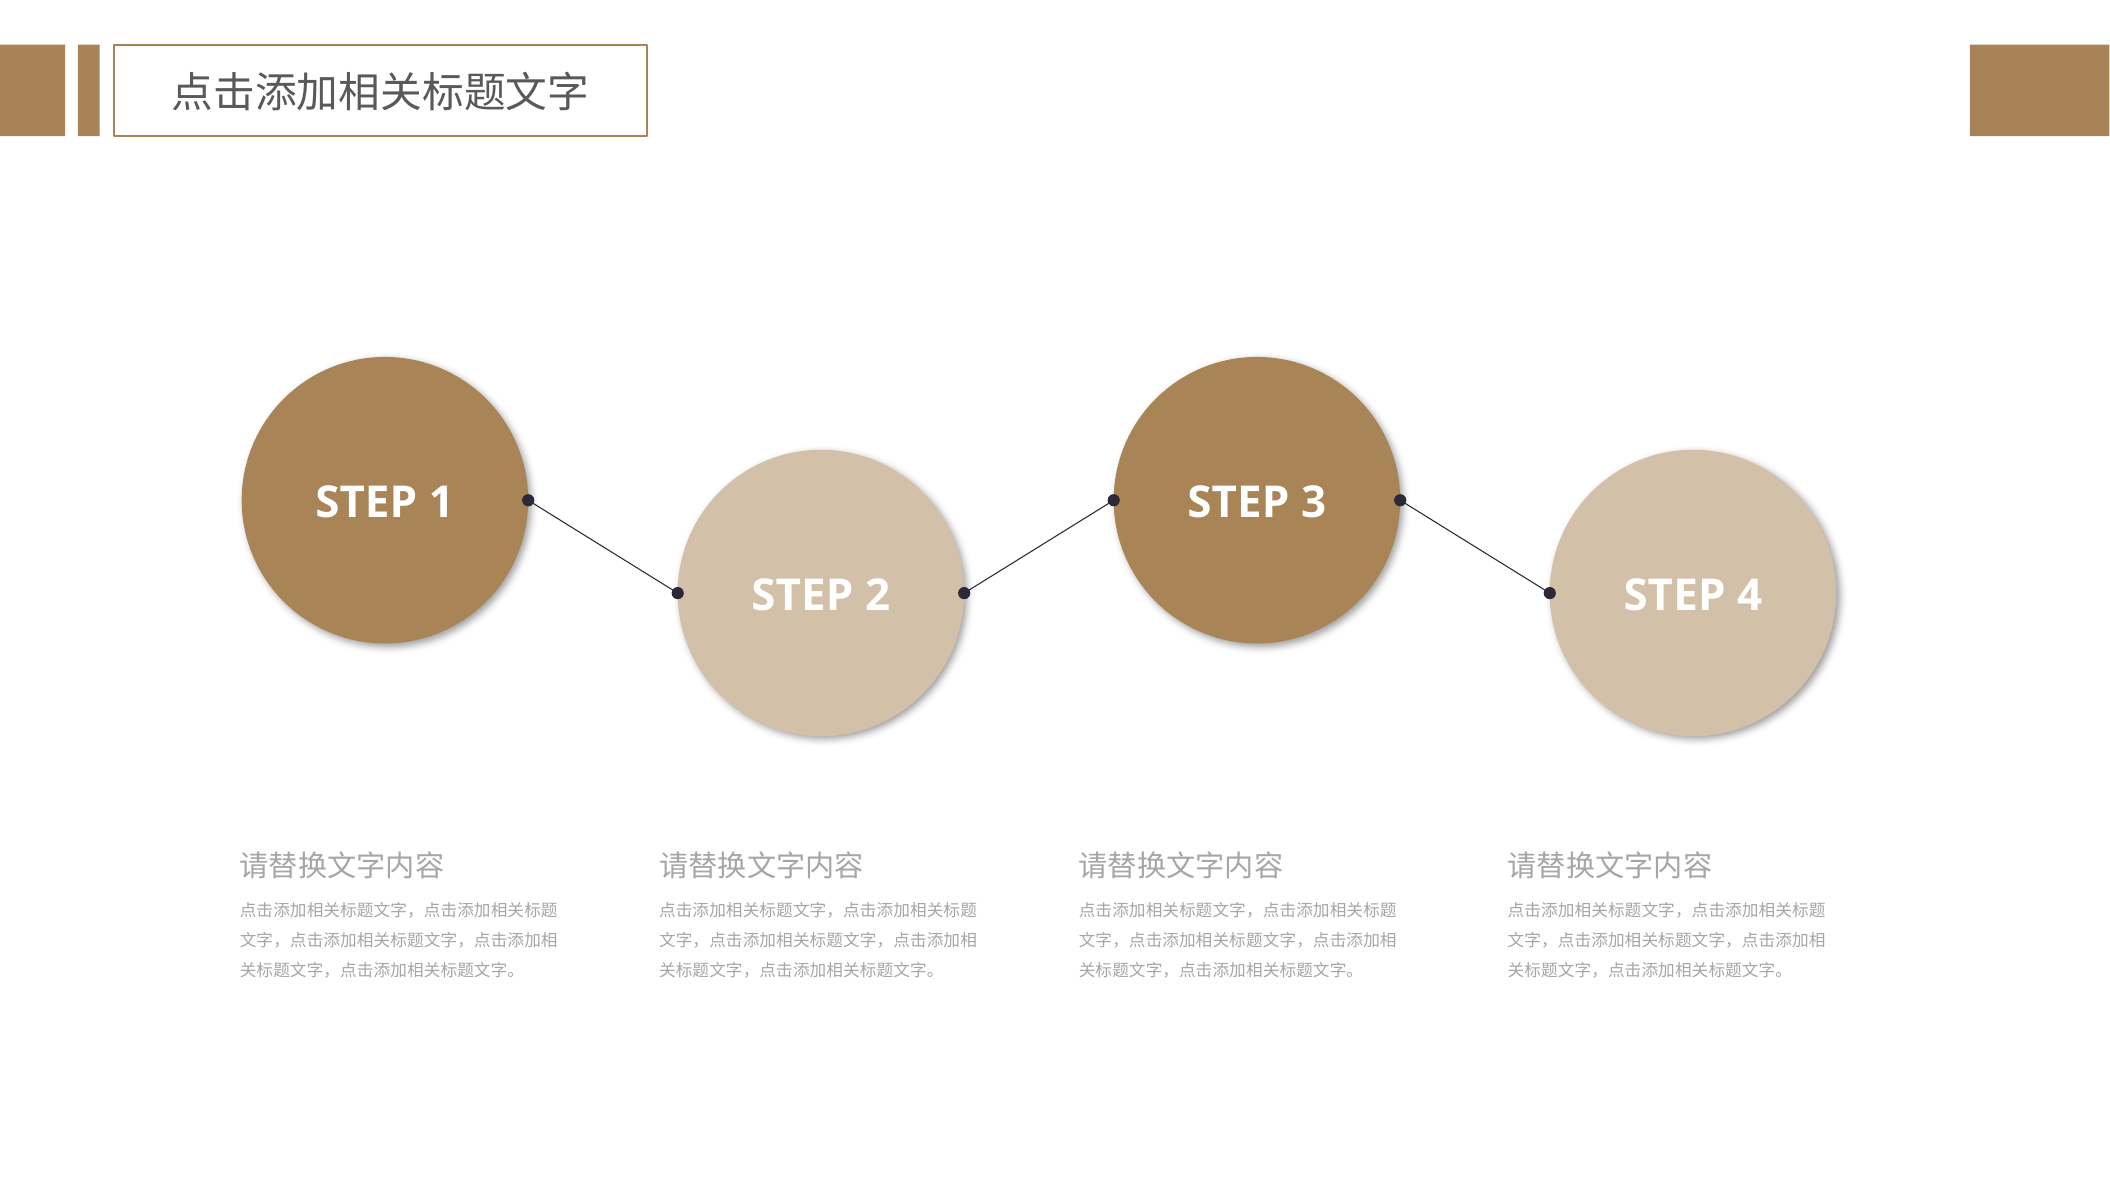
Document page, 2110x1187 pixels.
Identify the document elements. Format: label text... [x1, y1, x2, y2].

text_box 请替换文字内容 [1062, 832, 1462, 891]
text_box 请替换文字内容 [643, 832, 1043, 891]
text_box 请替换文字内容 [1491, 832, 1891, 891]
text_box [964, 500, 1114, 594]
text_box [1400, 500, 1550, 594]
text_box 点击添加相关标题文字，点击添加相关标题文字，点击添加相关标题文字，点击添加相关标题文字，点击添加相关标题文字。 [223, 882, 590, 988]
text_box 点击添加相关标题文字，点击添加相关标题文字，点击添加相关标题文字，点击添加相关标题文字，点击添加相关标题文字。 [1491, 882, 1858, 988]
text_box STEP 2 [676, 448, 966, 738]
text_box 请替换文字内容 [223, 832, 623, 891]
text_box STEP 3 [1112, 355, 1402, 645]
text_box 点击添加相关标题文字，点击添加相关标题文字，点击添加相关标题文字，点击添加相关标题文字，点击添加相关标题文字。 [1062, 882, 1429, 988]
text_box 点击添加相关标题文字 [135, 44, 625, 137]
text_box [528, 500, 678, 594]
text_box STEP 4 [1548, 448, 1838, 738]
text_box STEP 1 [240, 355, 530, 645]
text_box 点击添加相关标题文字，点击添加相关标题文字，点击添加相关标题文字，点击添加相关标题文字，点击添加相关标题文字。 [643, 882, 1010, 988]
